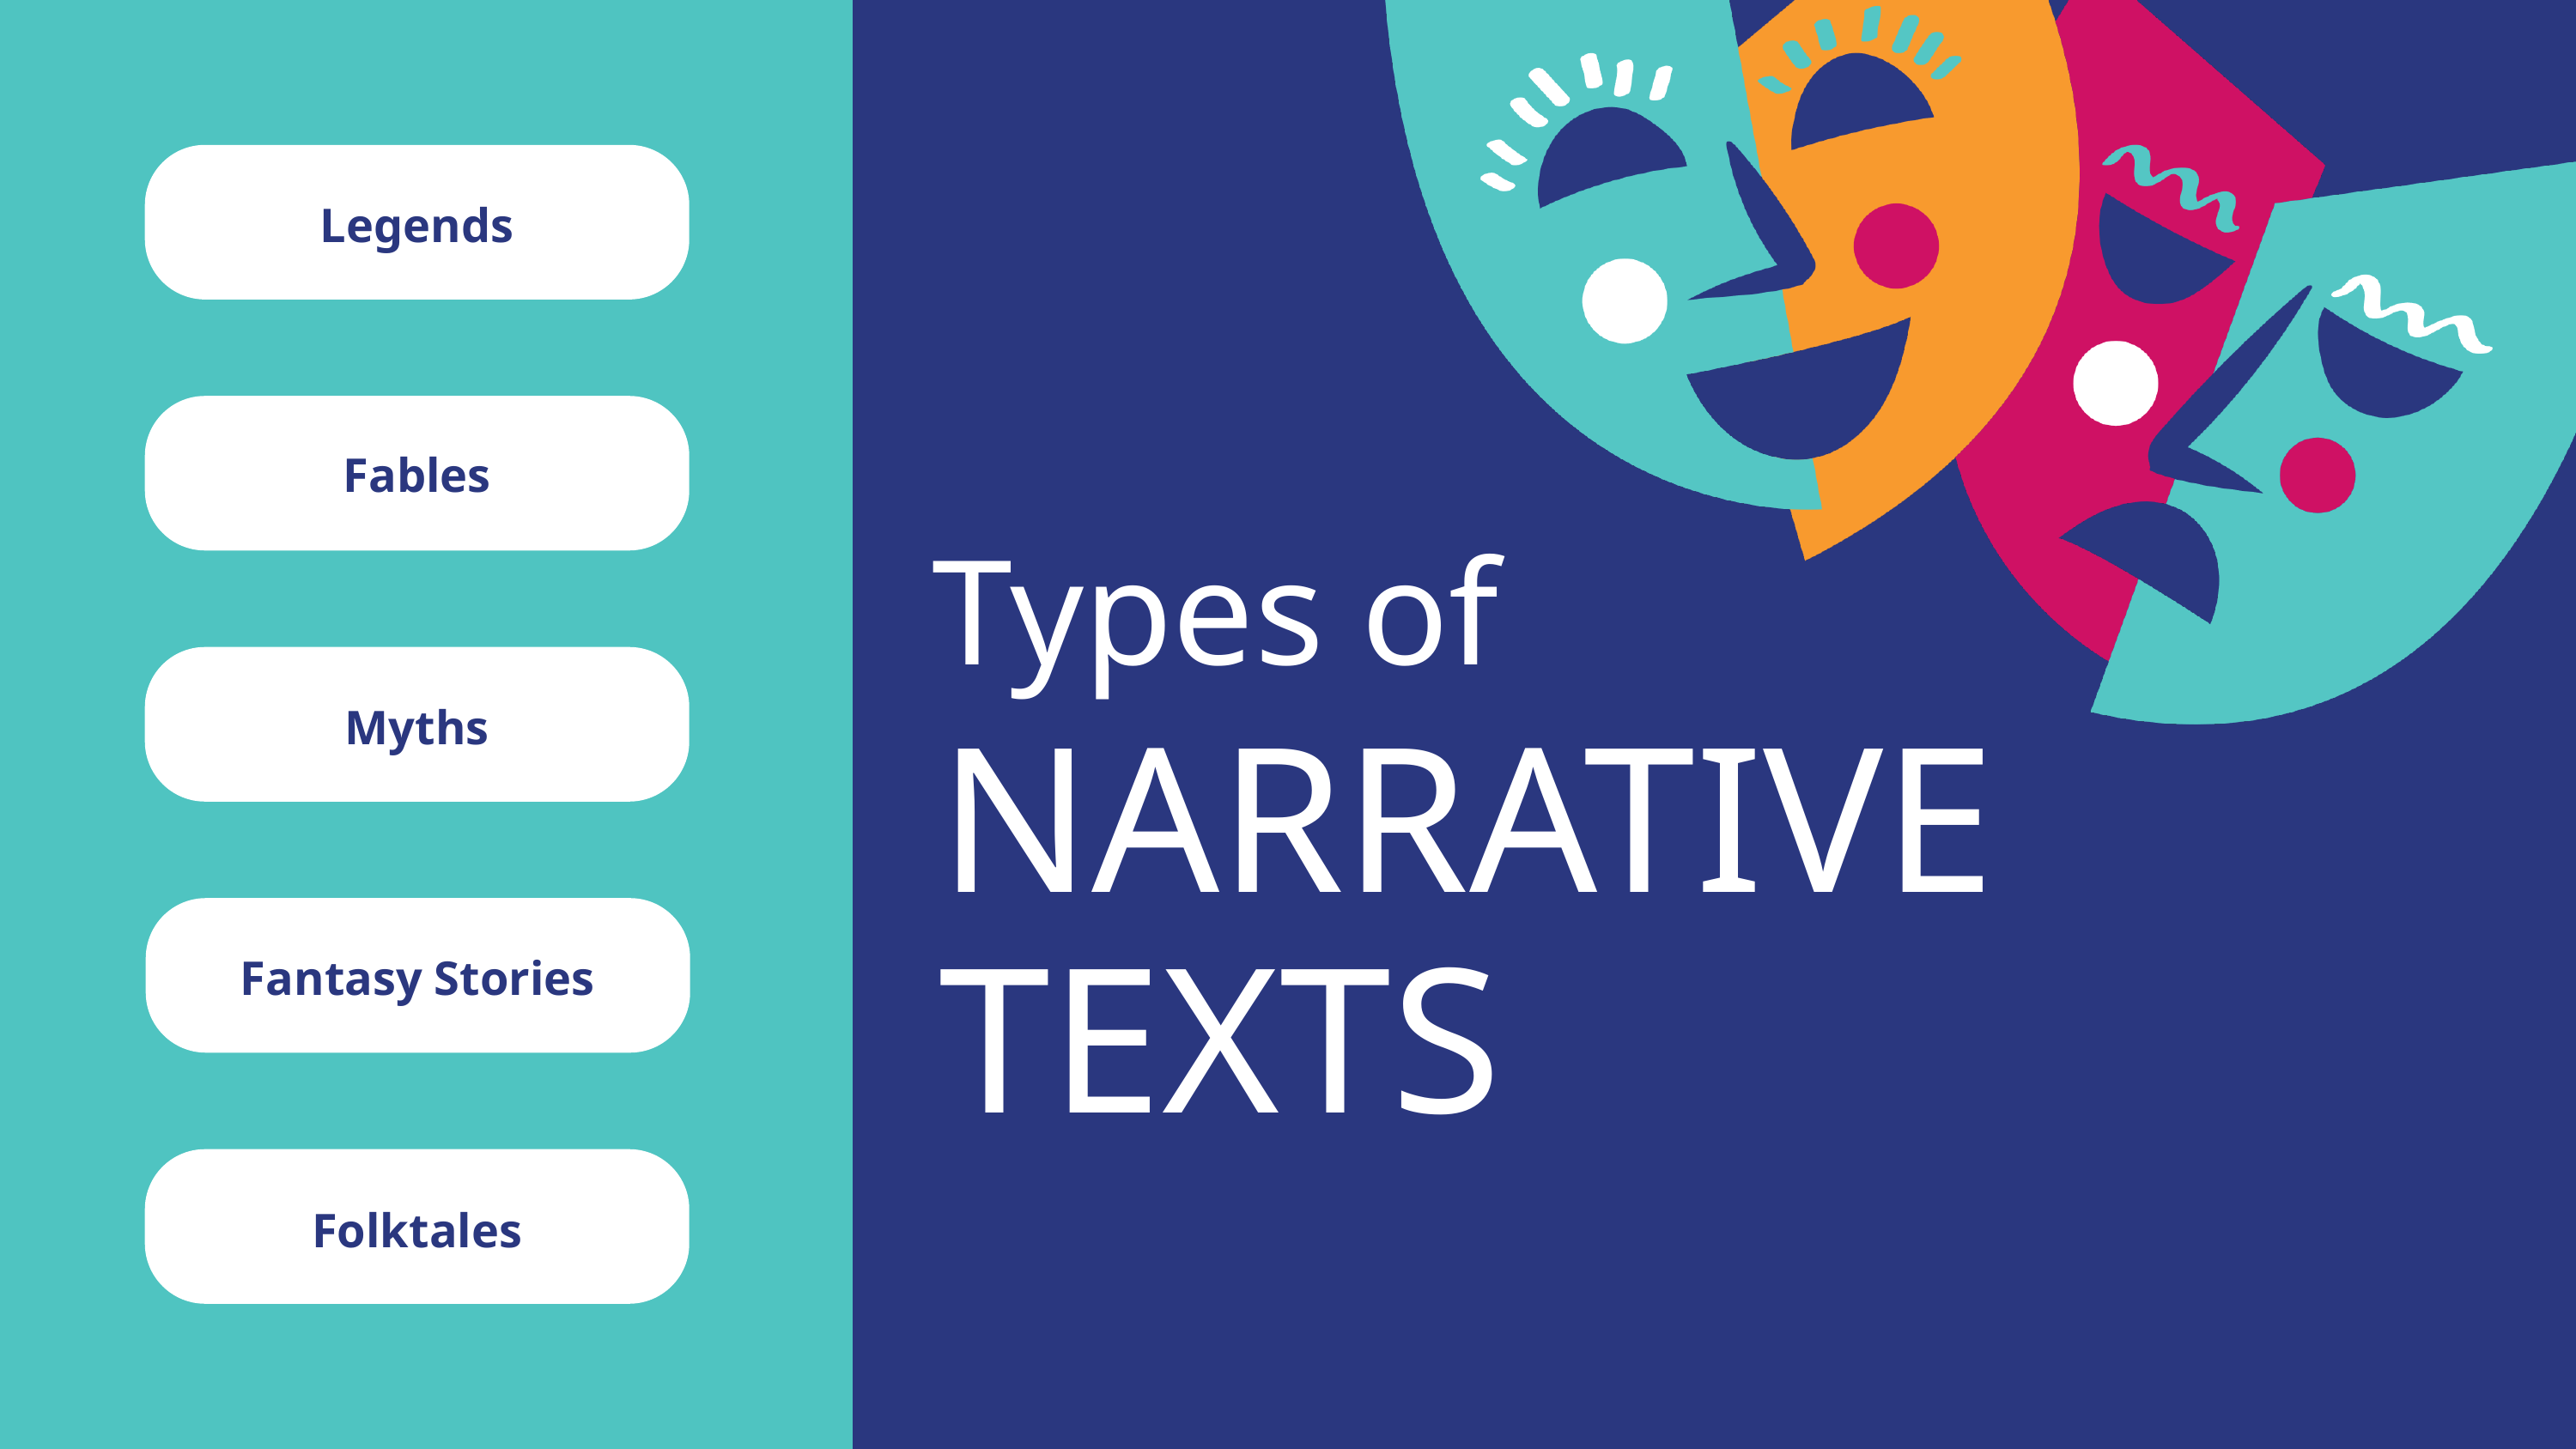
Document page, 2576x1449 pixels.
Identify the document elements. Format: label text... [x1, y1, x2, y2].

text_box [144, 1149, 690, 1304]
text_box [144, 395, 690, 551]
text_box NARRATIVE TEXTS [939, 711, 2212, 1154]
text_box Types of [932, 534, 1383, 694]
text_box [1383, 0, 2576, 724]
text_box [144, 144, 690, 300]
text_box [144, 646, 690, 802]
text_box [145, 897, 690, 1053]
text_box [0, 0, 854, 1449]
